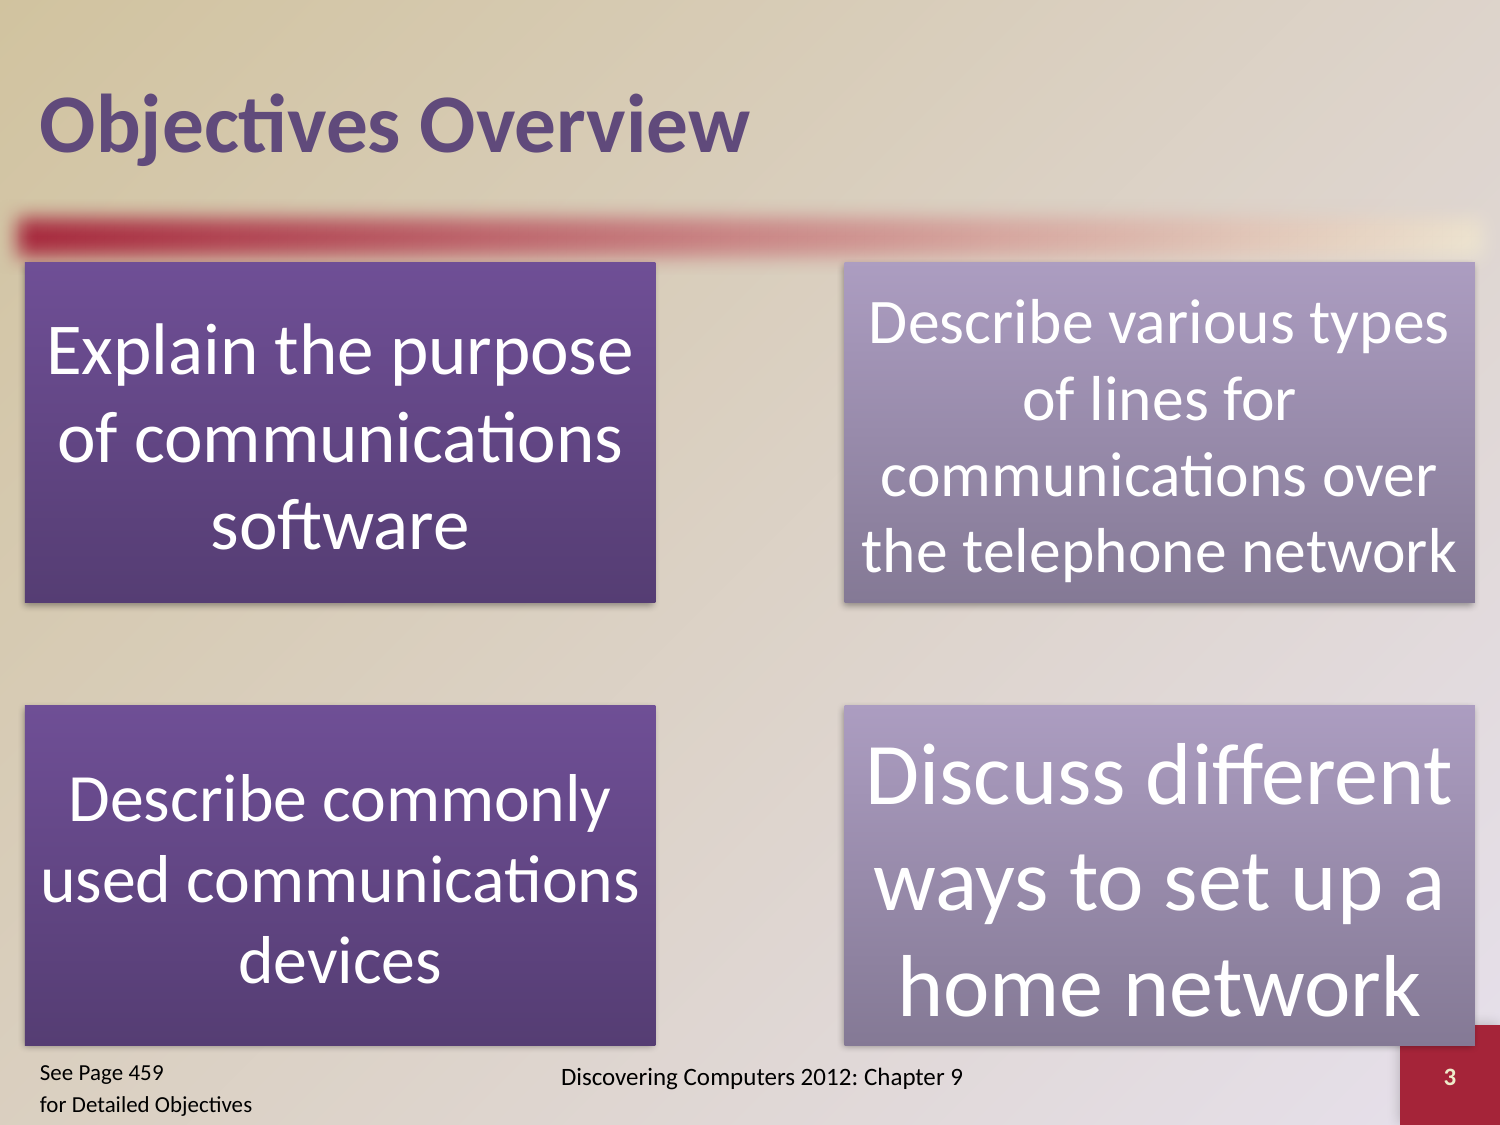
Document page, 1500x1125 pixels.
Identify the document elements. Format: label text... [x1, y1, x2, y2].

list See Page 459 for Detailed Objectives [24, 1050, 300, 1125]
footer Discovering Computers 2012: Chapter 9 [450, 1037, 1075, 1113]
title Objectives Overview [24, 24, 1475, 213]
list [24, 262, 1476, 1026]
slide_number 3 [1400, 1025, 1500, 1125]
